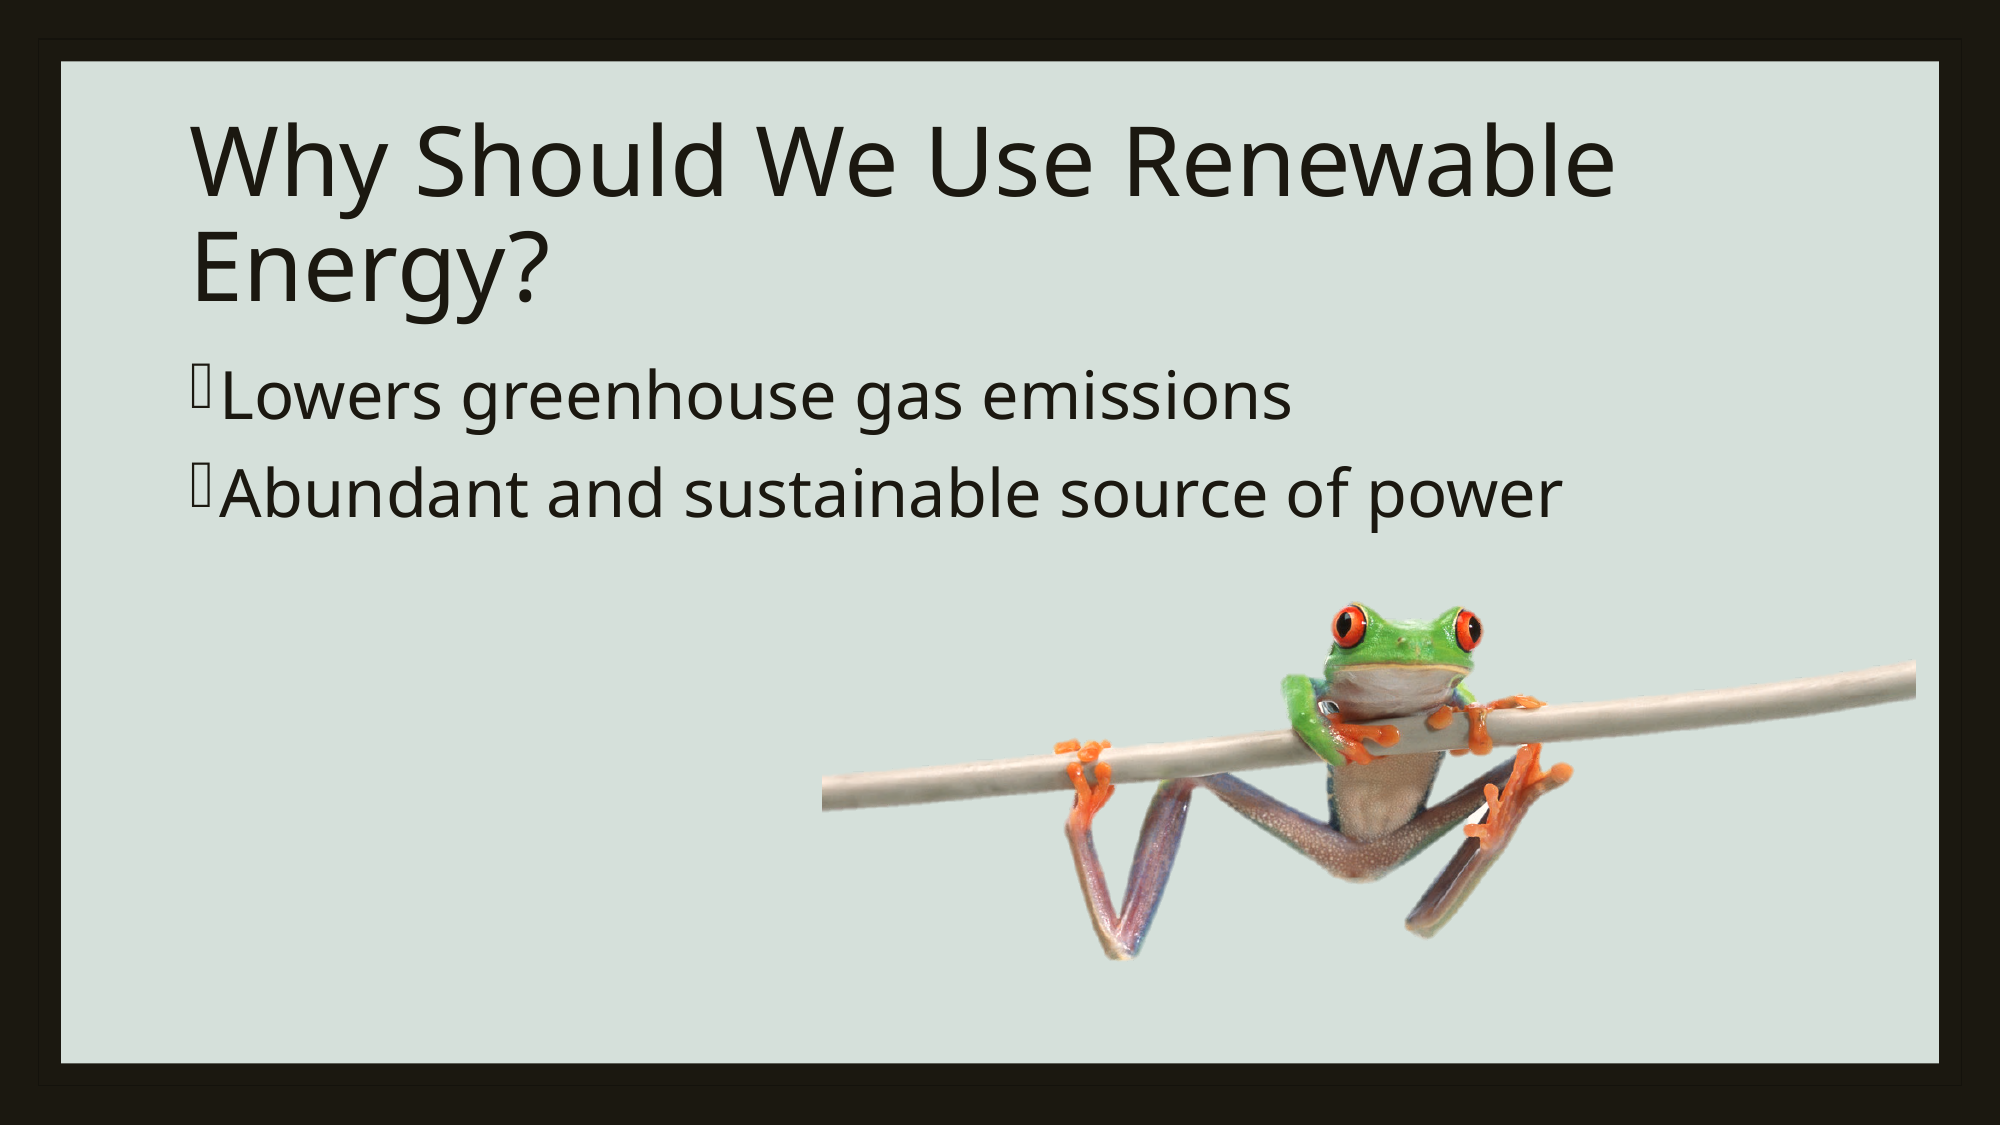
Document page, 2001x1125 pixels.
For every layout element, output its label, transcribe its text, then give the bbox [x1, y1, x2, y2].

picture [822, 395, 1916, 1125]
list Lowers greenhouse gas emissions Abundant and sustainable source of power [174, 345, 1825, 990]
title Why Should We Use Renewable Energy? [174, 105, 1825, 331]
